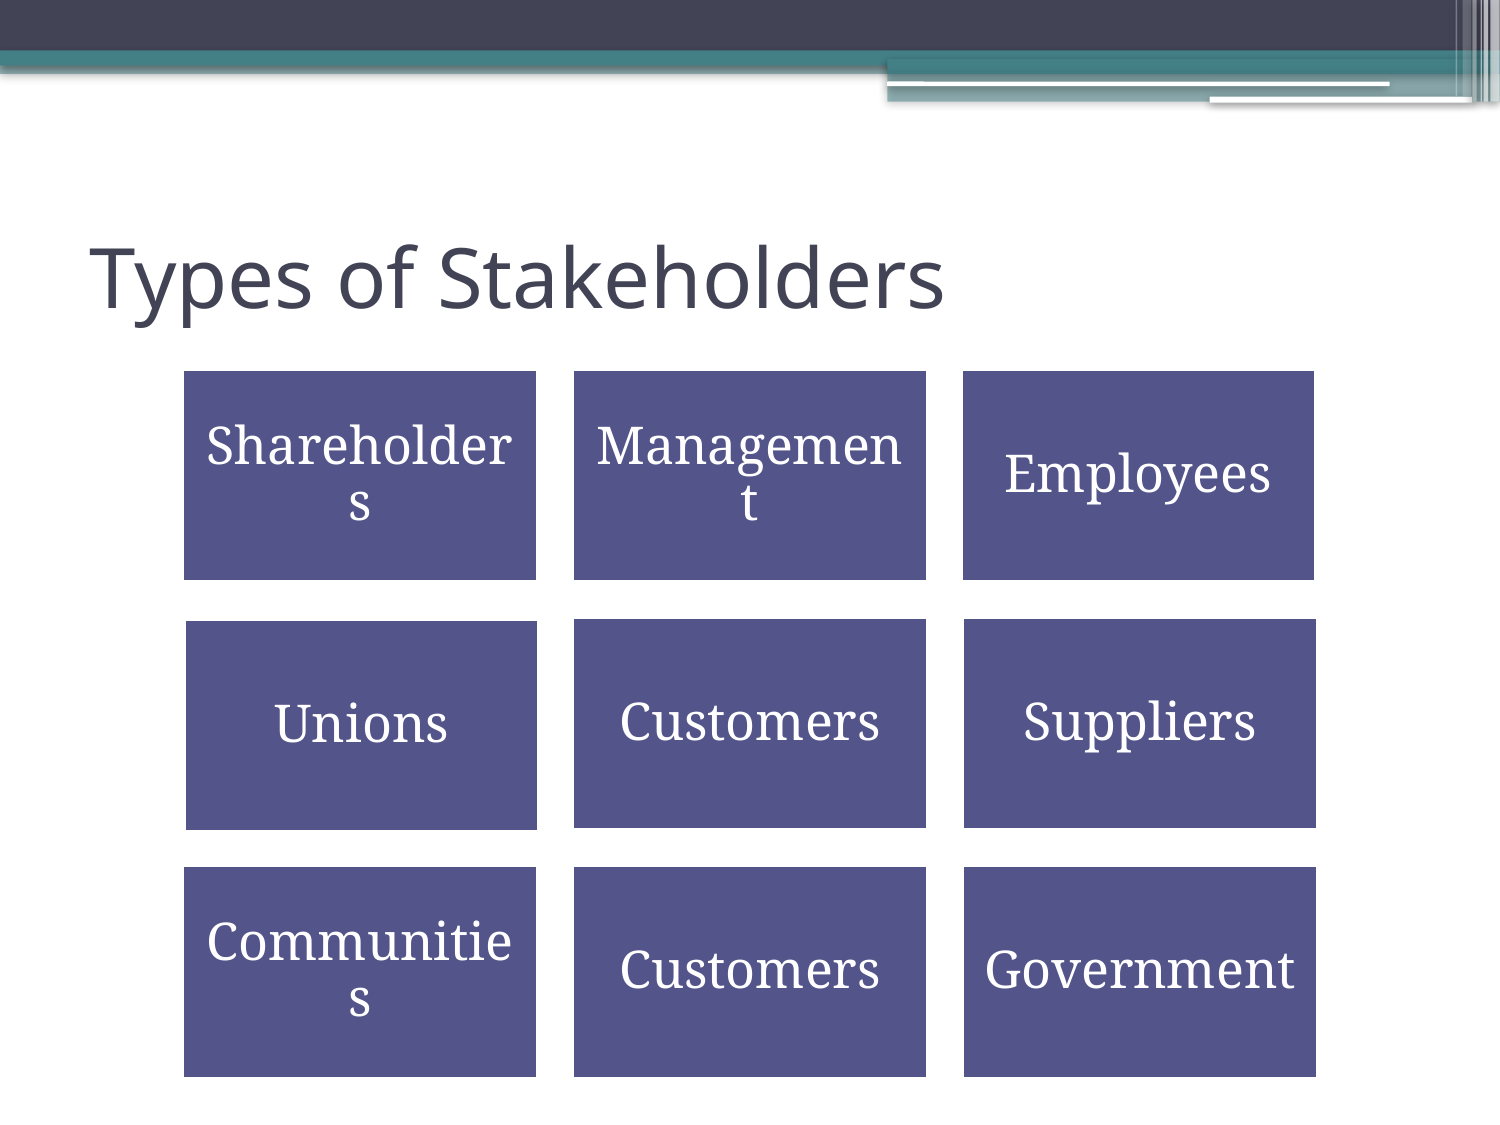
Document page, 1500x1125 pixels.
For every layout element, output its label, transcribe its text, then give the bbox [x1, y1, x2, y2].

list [74, 368, 1426, 1079]
title Types of Stakeholders [75, 187, 1425, 363]
